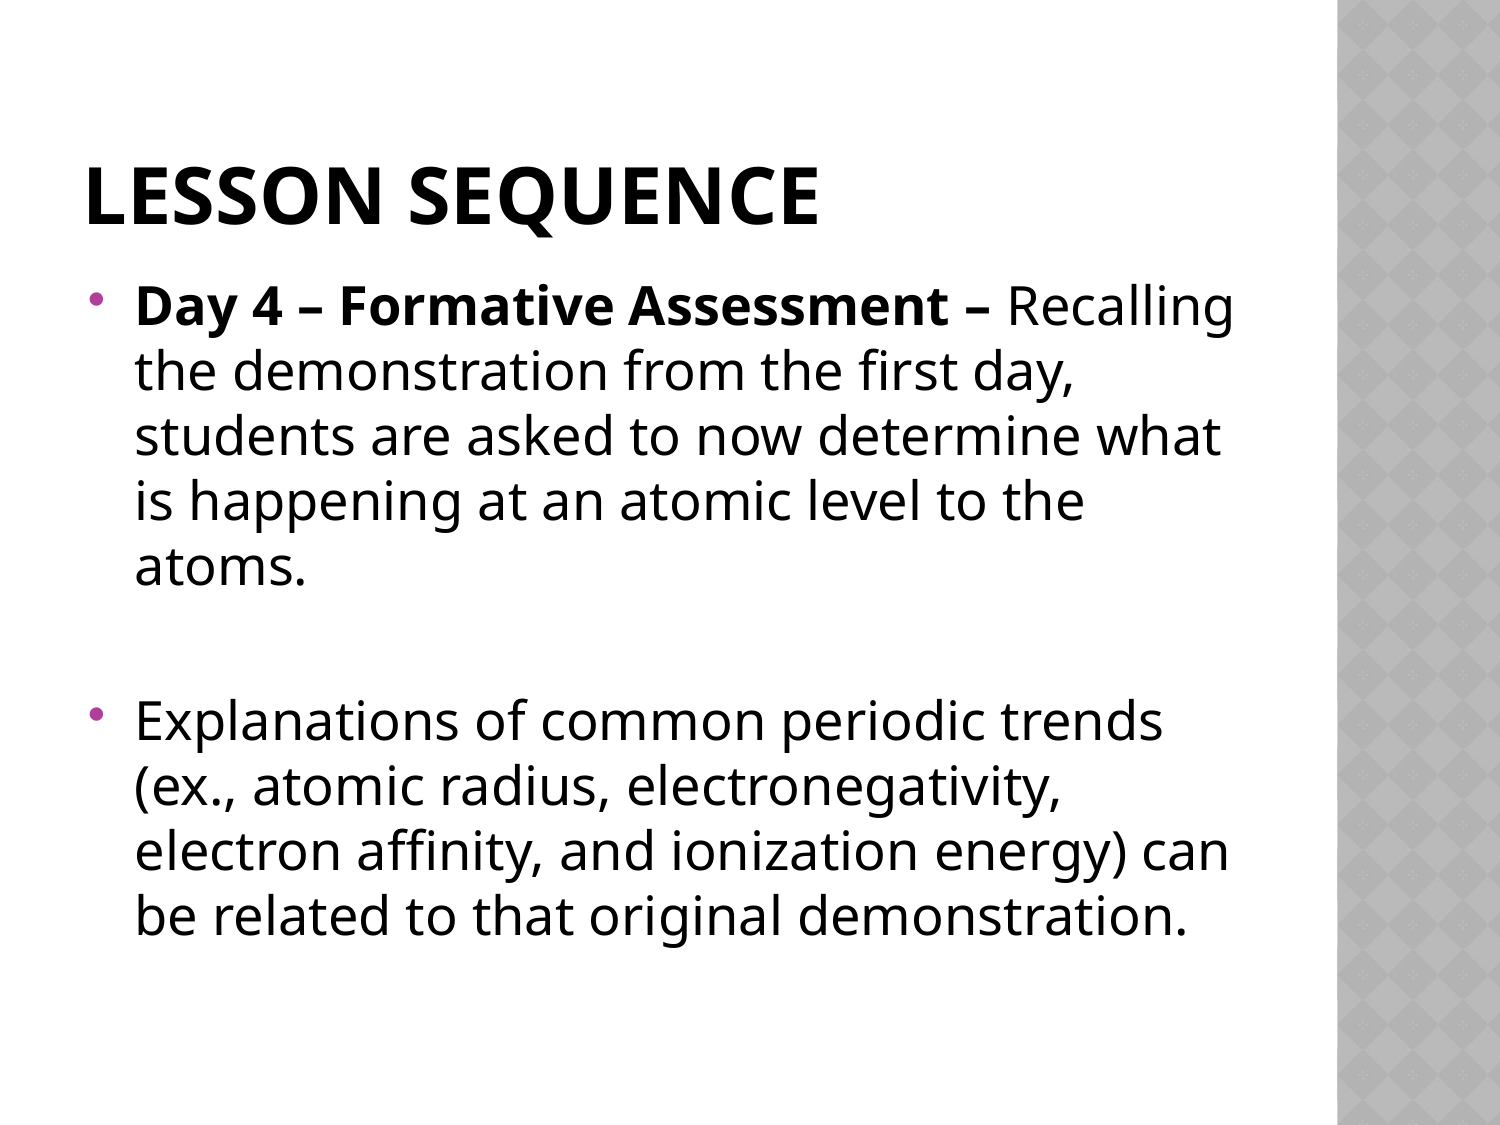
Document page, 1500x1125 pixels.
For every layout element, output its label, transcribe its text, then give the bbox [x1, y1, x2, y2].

title Lesson sequence [75, 52, 1263, 240]
list Day 4 – Formative Assessment – Recalling the demonstration from the first day, students are asked to now determine what is happening at an atomic level to the atoms. Explanations of common periodic trends (ex., atomic radius, electronegativity, electron affinity, and ionization energy) can be related to that original demonstration. [75, 264, 1263, 1059]
